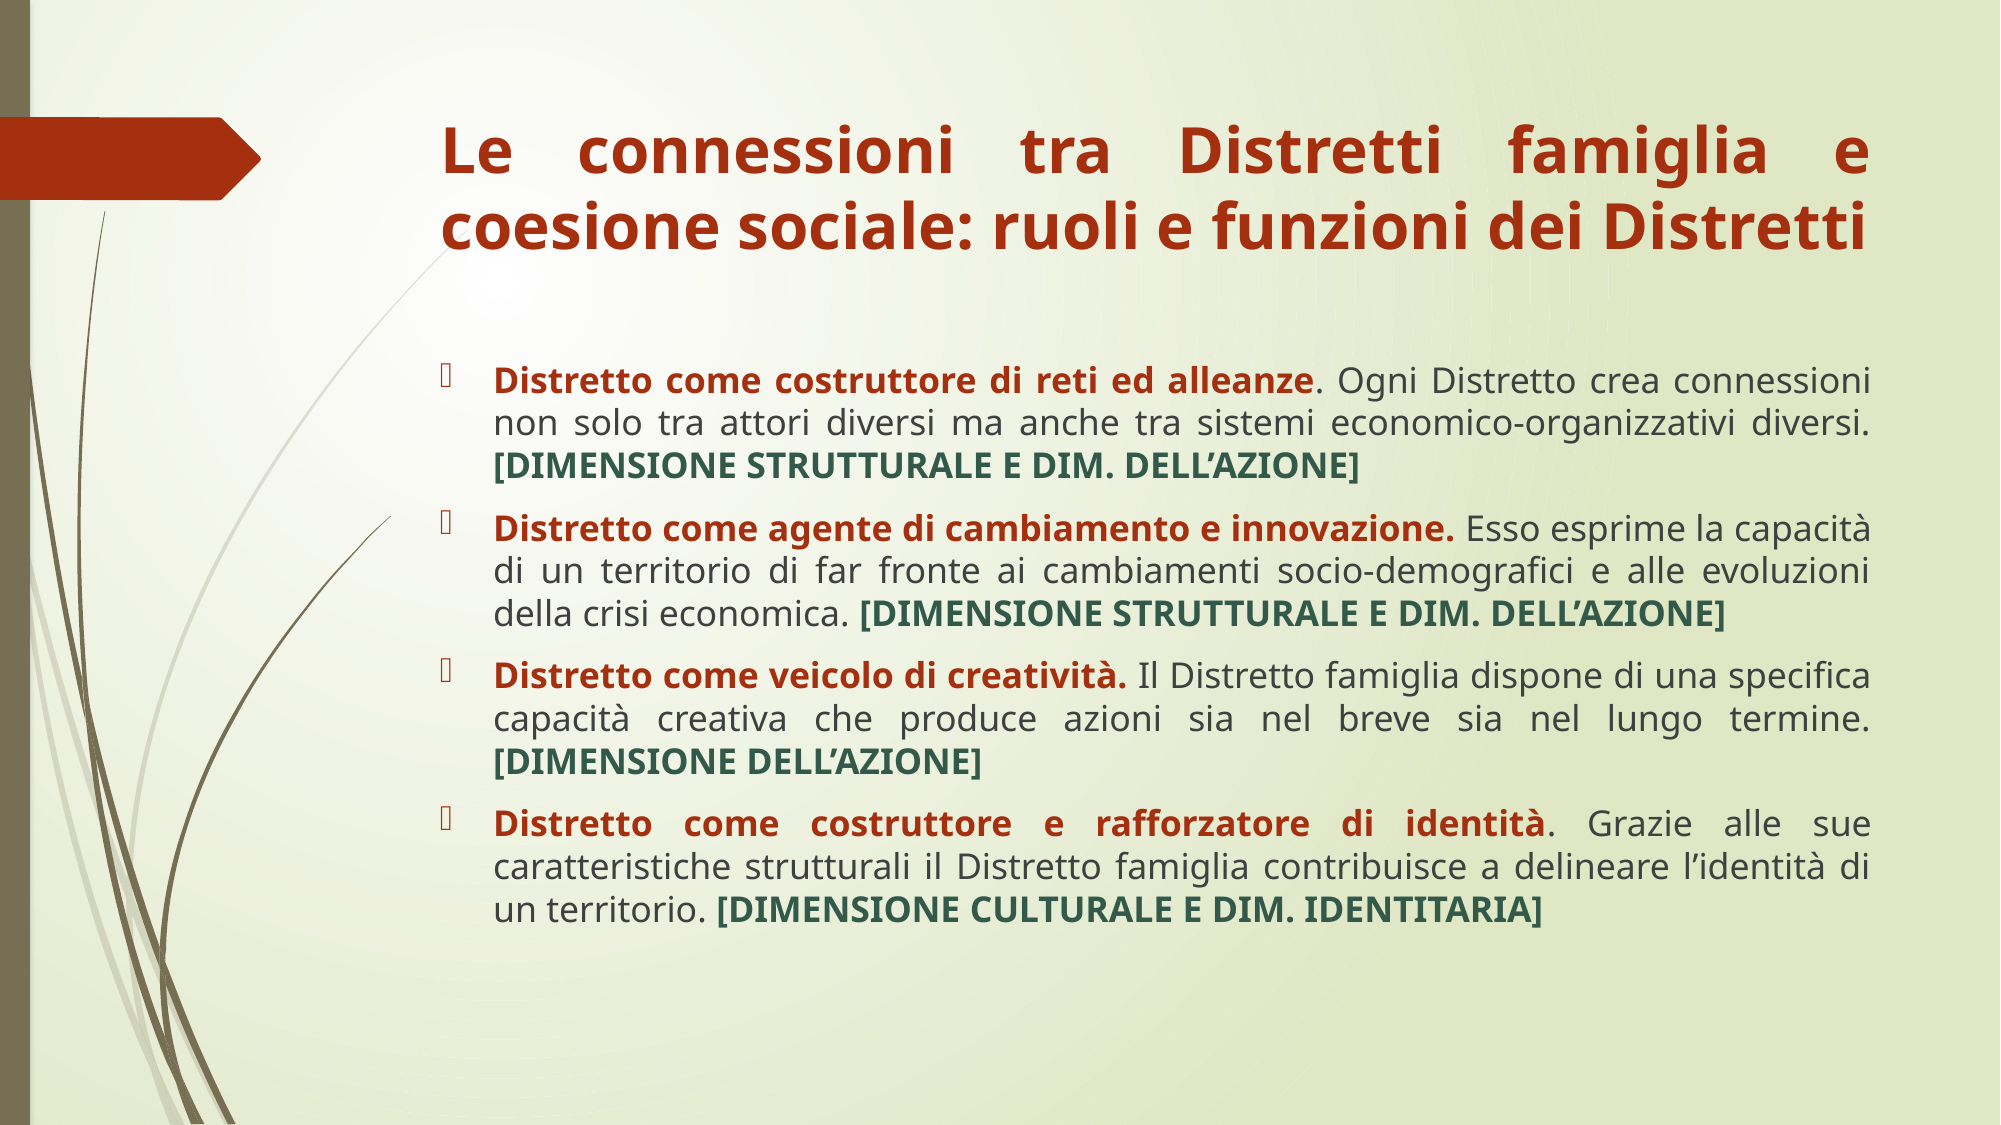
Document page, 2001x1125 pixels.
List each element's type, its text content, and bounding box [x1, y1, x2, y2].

title Le connessioni tra Distretti famiglia e coesione sociale: ruoli e funzioni dei Distretti [425, 102, 1888, 313]
list Distretto come costruttore di reti ed alleanze. Ogni Distretto crea connessioni non solo tra attori diversi ma anche tra sistemi economico-organizzativi diversi. [DIMENSIONE STRUTTURALE E DIM. DELL’AZIONE] Distretto come agente di cambiamento e innovazione. Esso esprime la capacità di un territorio di far fronte ai cambiamenti socio-demografici e alle evoluzioni della crisi economica. [DIMENSIONE STRUTTURALE E DIM. DELL’AZIONE] Distretto come veicolo di creatività. Il Distretto famiglia dispone di una specifica capacità creativa che produce azioni sia nel breve sia nel lungo termine. [DIMENSIONE DELL’AZIONE] Distretto come costruttore e rafforzatore di identità. Grazie alle sue caratteristiche strutturali il Distretto famiglia contribuisce a delineare l’identità di un territorio. [DIMENSIONE CULTURALE E DIM. IDENTITARIA] [424, 350, 1888, 970]
